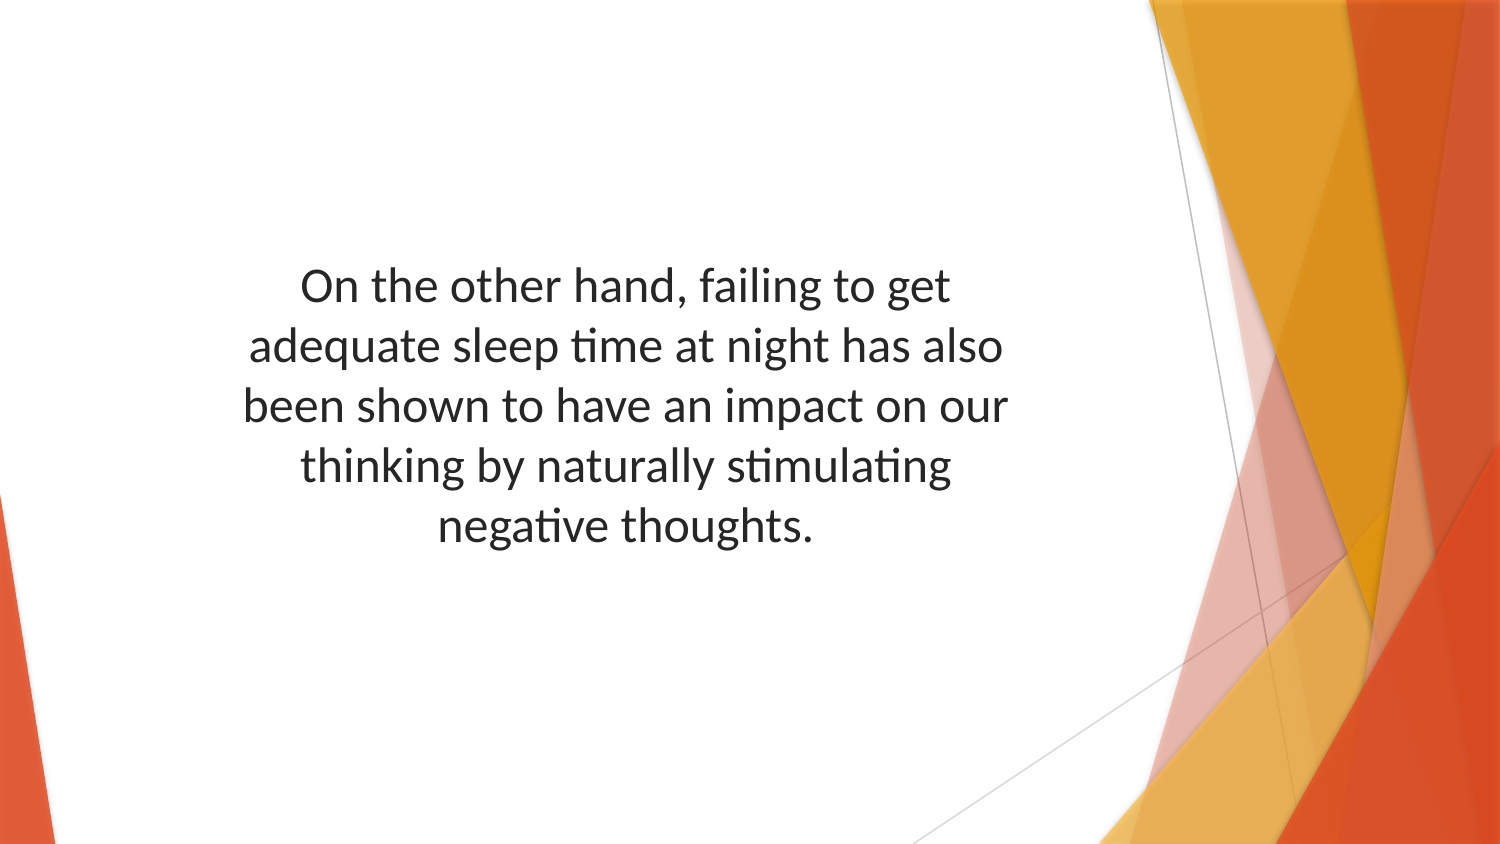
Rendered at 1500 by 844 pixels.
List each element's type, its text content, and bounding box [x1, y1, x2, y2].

list On the other hand, failing to get adequate sleep time at night has also been shown to have an impact on our thinking by naturally stimulating negative thoughts. [206, 244, 1046, 588]
